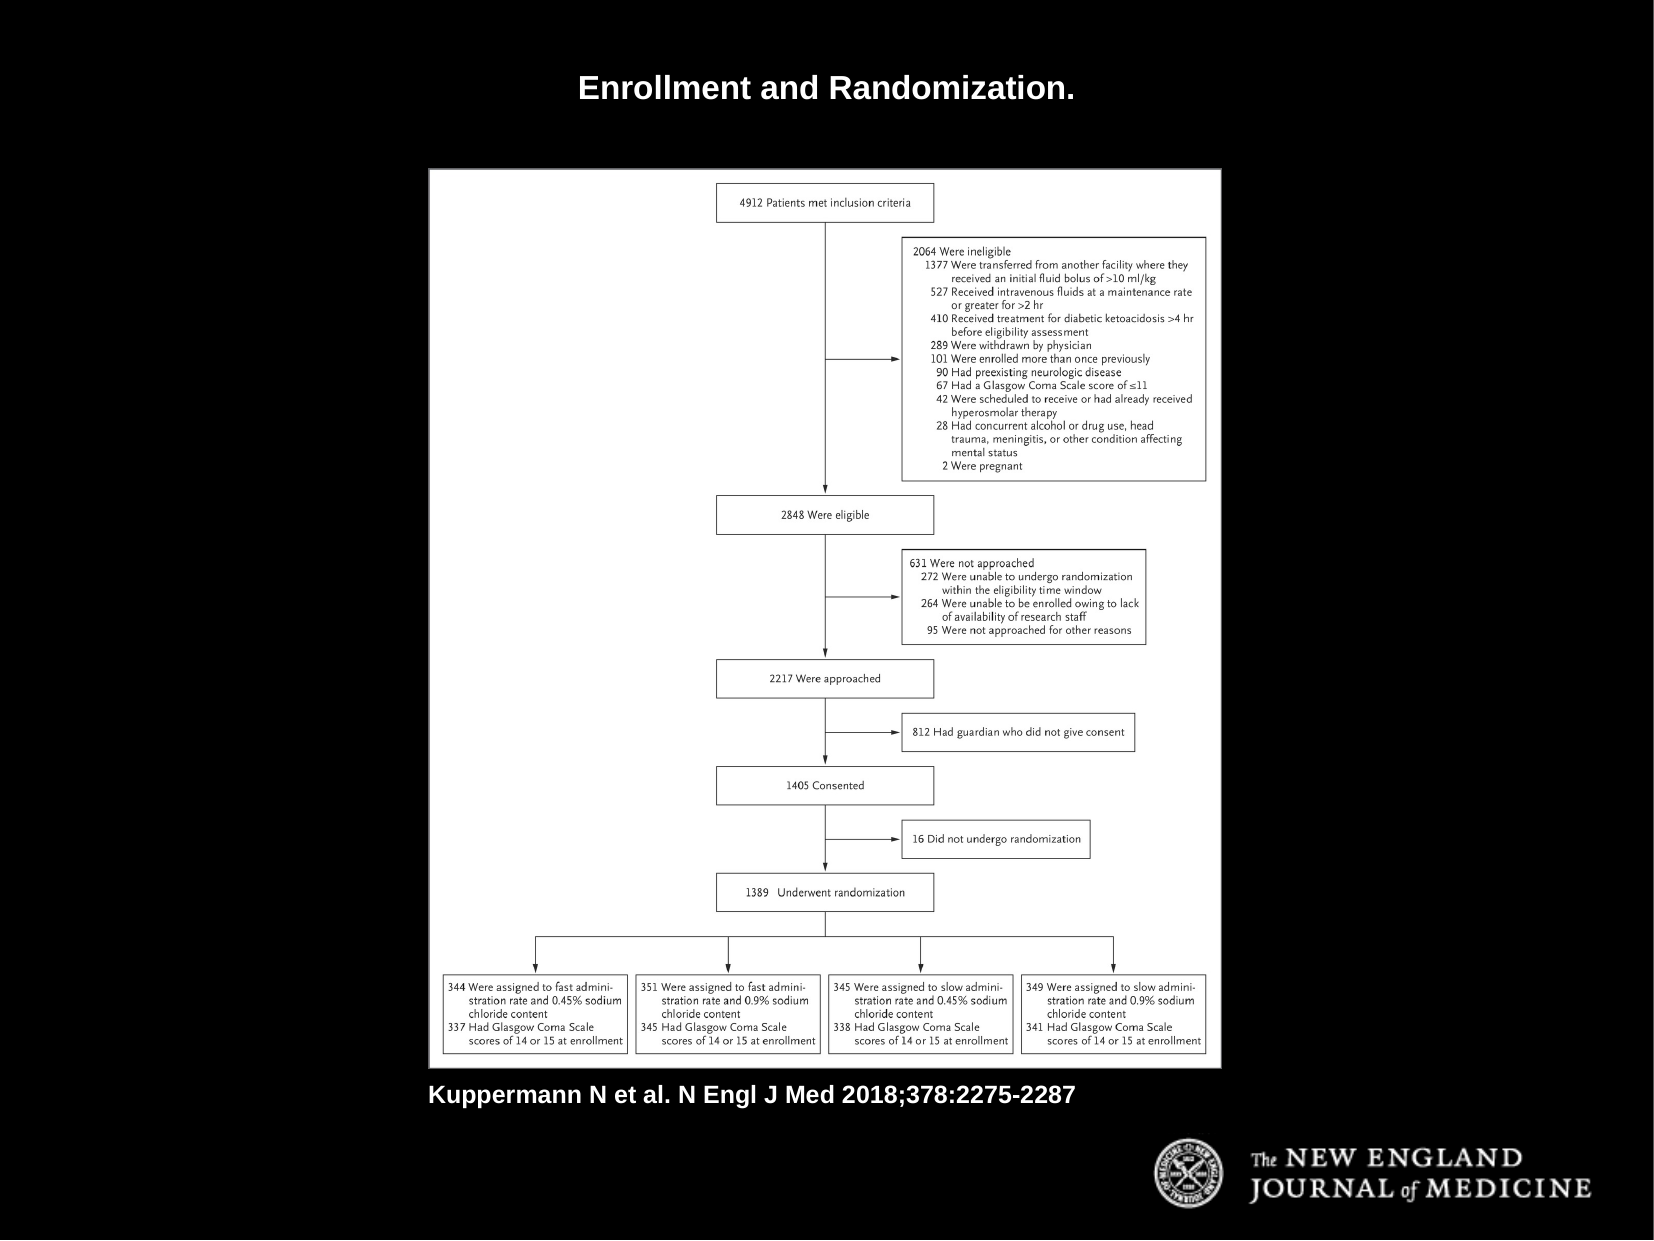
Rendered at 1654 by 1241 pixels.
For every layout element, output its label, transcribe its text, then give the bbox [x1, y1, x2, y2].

text_box Enrollment and Randomization. [58, 69, 1596, 108]
text_box Kuppermann N et al. N Engl J Med 2018;378:2275-2287 [428, 1079, 1222, 1109]
picture [1141, 1133, 1606, 1213]
picture [427, 168, 1222, 1069]
